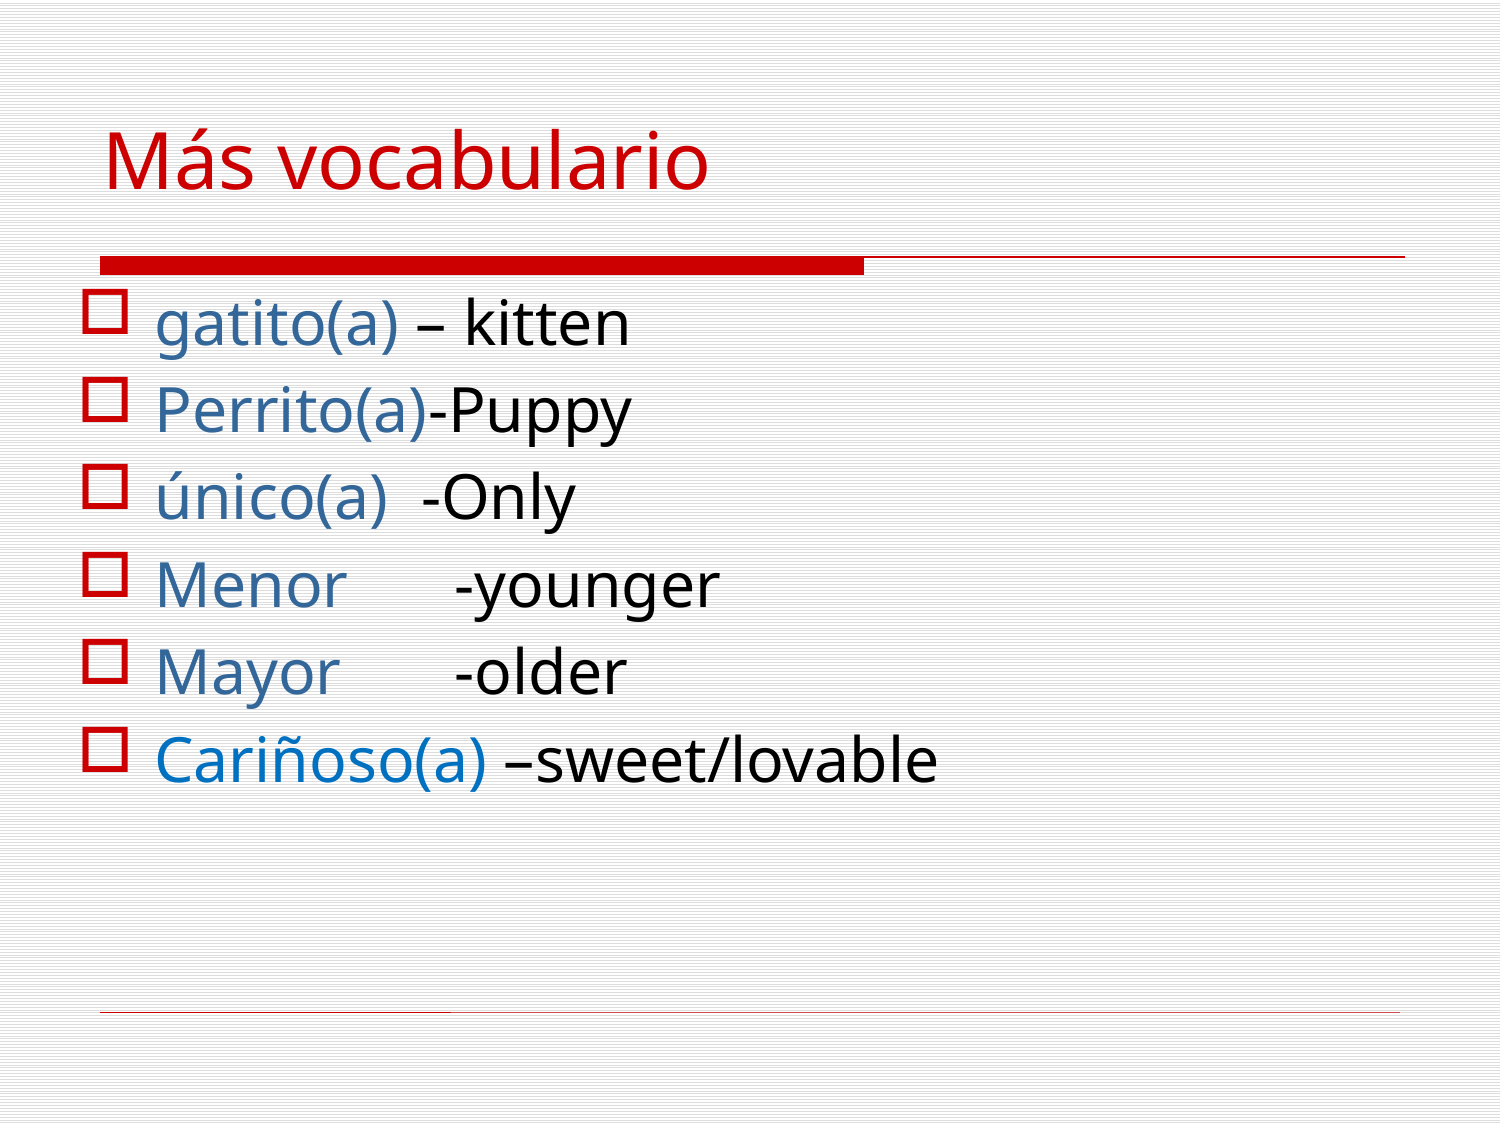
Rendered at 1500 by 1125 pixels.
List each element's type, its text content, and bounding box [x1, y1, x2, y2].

list gatito(a) – kitten Perrito(a)-Puppy único(a) -Only Menor -younger Mayor -older Cariñoso(a) –sweet/lovable [62, 275, 1338, 1025]
title Más vocabulario [87, 87, 1363, 213]
